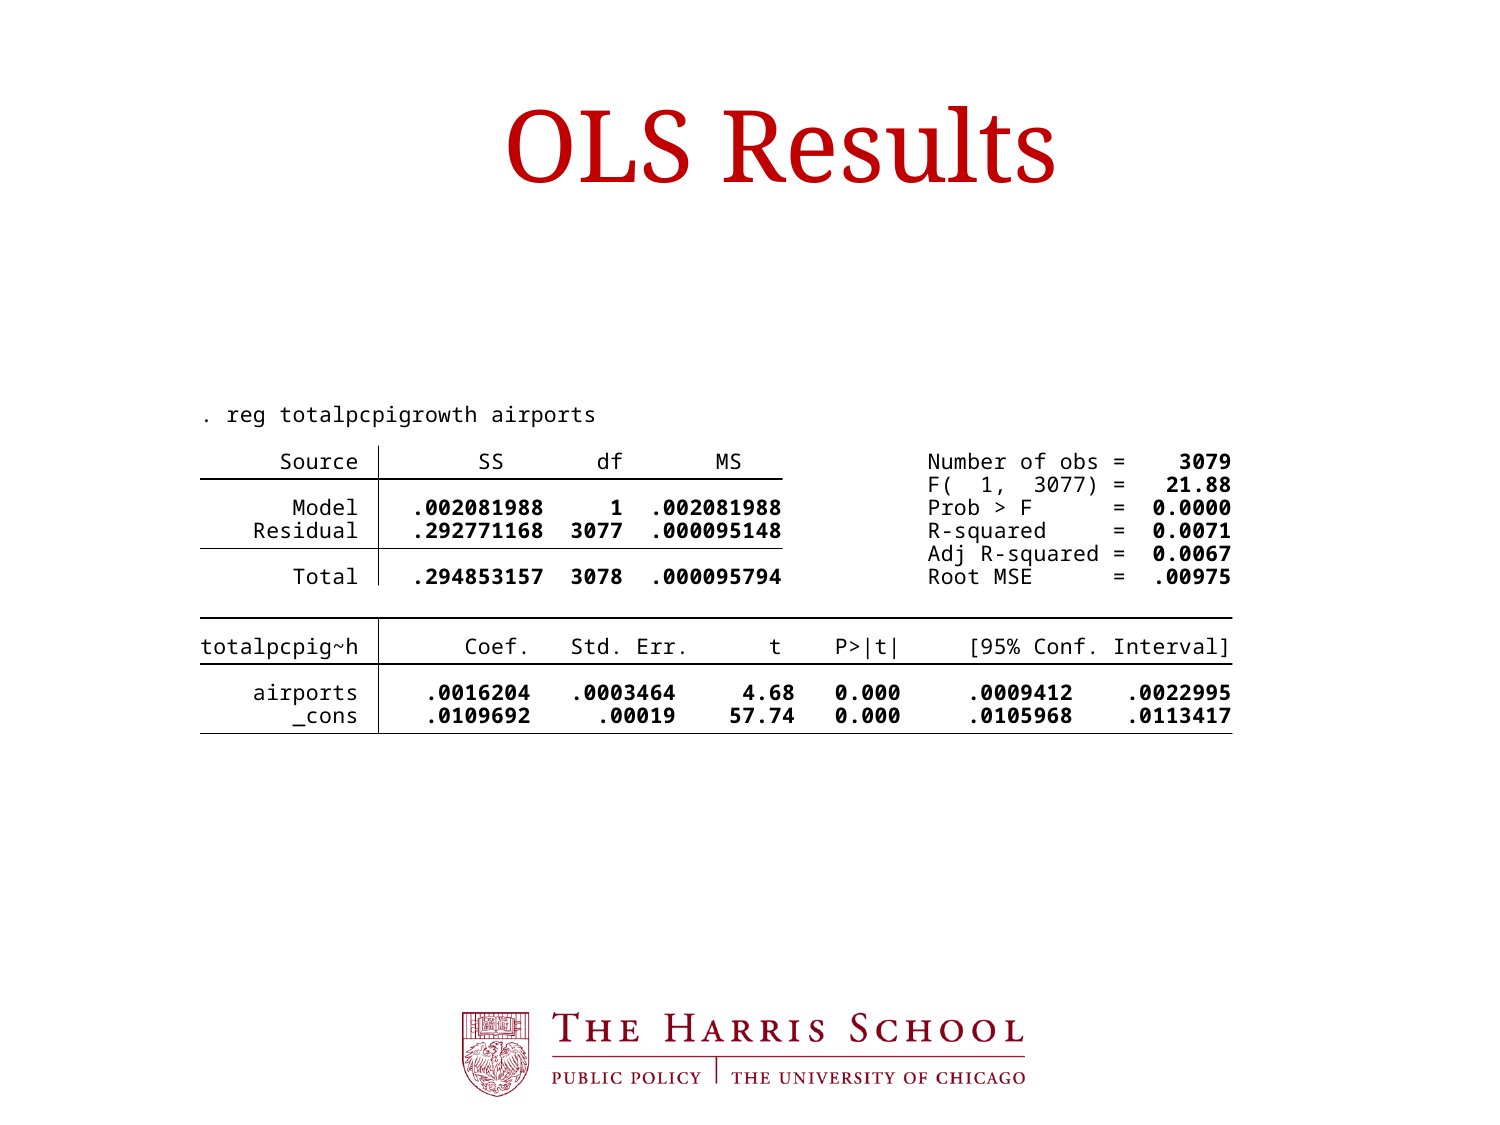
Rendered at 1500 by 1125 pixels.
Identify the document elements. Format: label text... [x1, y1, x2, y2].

picture [199, 399, 1500, 748]
text_box OLS Results [112, 75, 1450, 210]
picture [462, 1012, 1026, 1097]
